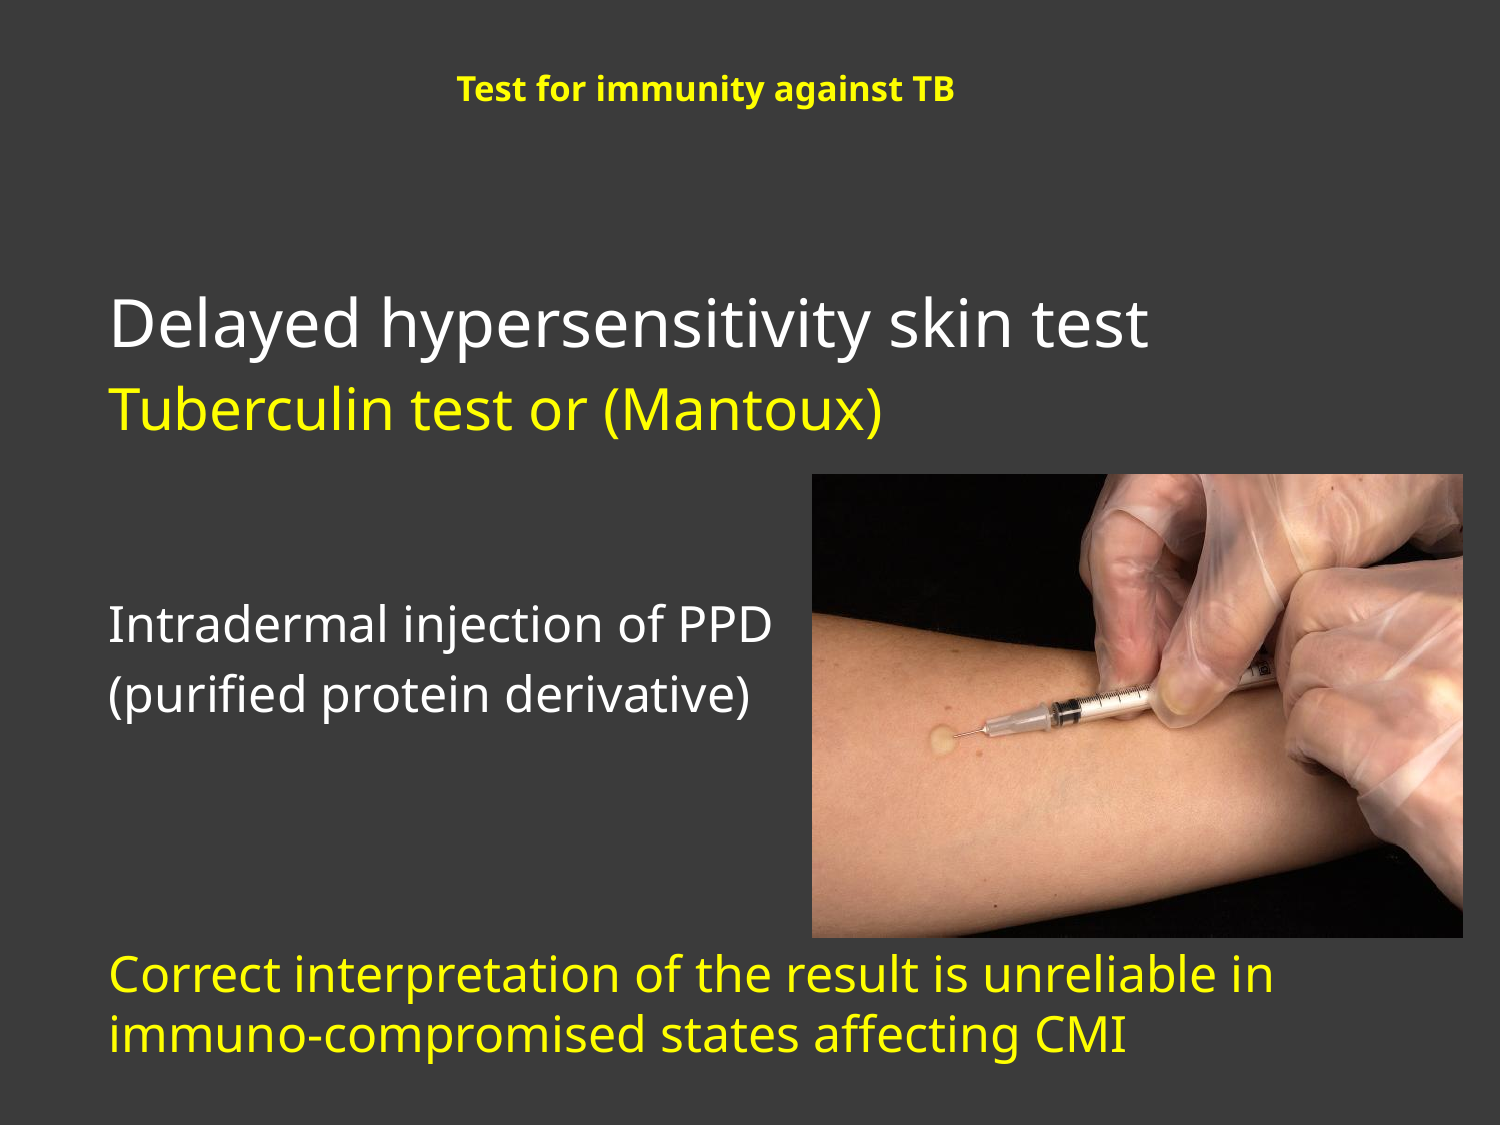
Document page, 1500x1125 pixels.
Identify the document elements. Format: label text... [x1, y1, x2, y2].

text_box Test for immunity against TB [99, 50, 1313, 163]
text_box Delayed hypersensitivity skin test Tuberculin test or (Mantoux) Intradermal injection of PPD (purified protein derivative) Correct interpretation of the result is unreliable in immuno-compromised states affecting CMI [37, 199, 1463, 1088]
picture [812, 474, 1463, 938]
